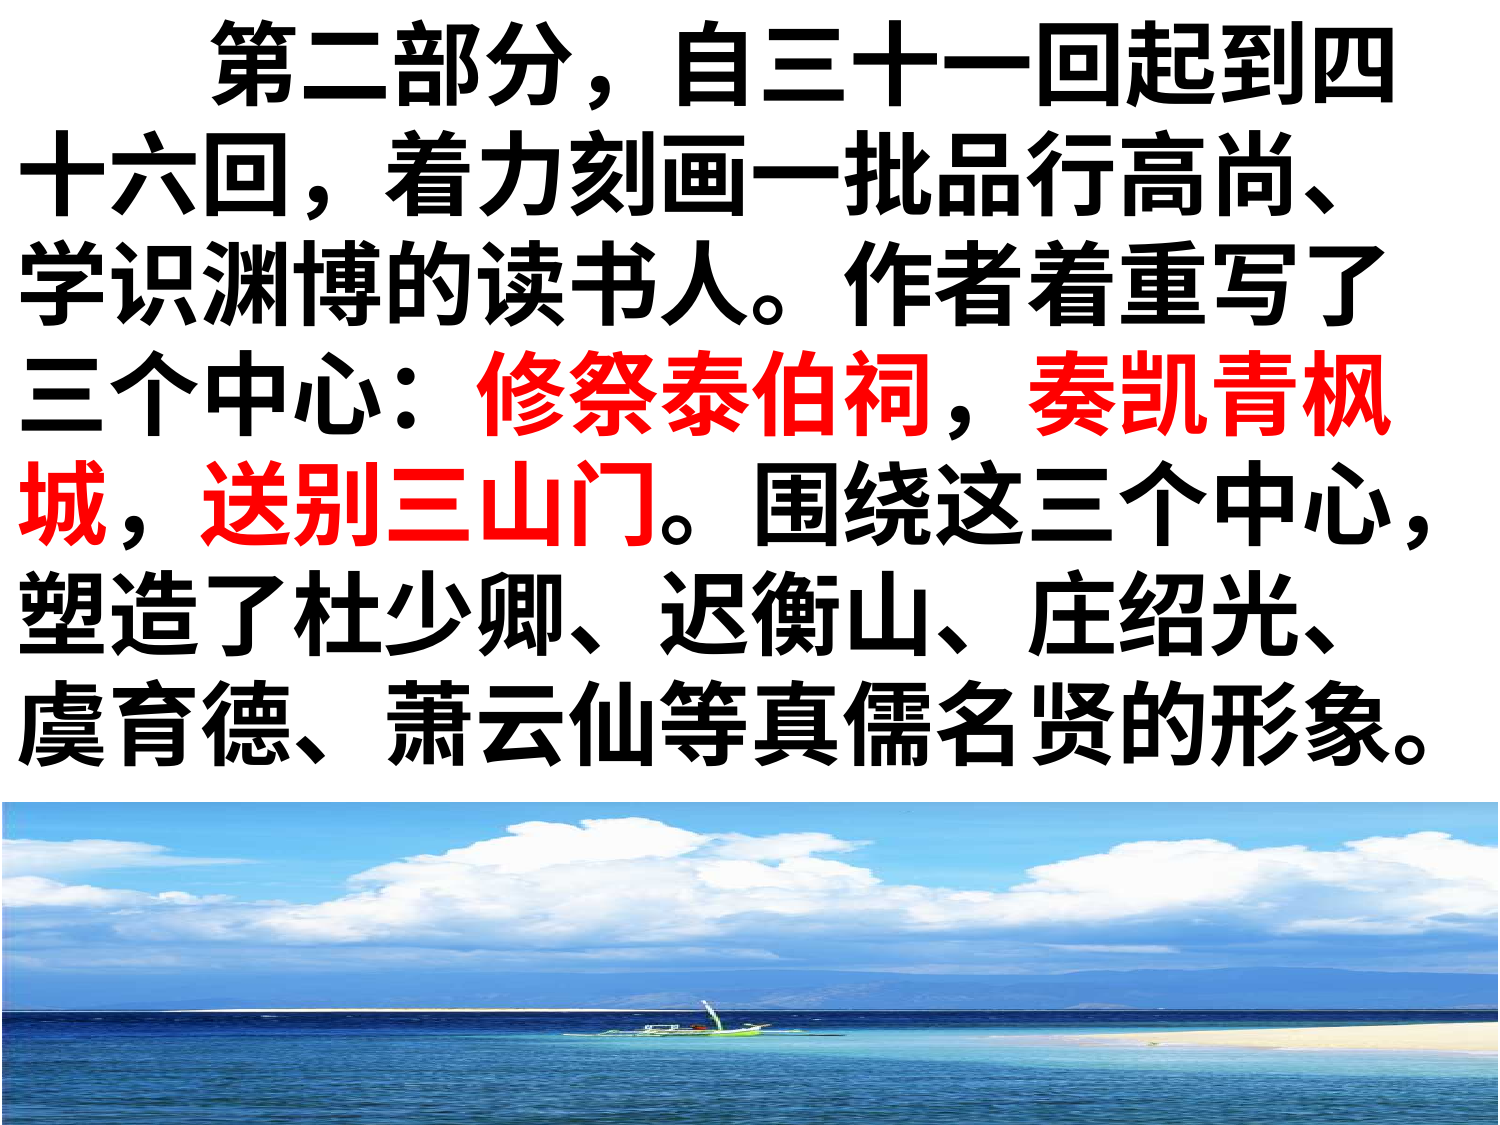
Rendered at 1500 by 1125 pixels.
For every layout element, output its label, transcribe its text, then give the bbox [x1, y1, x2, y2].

list 第二部分，自三十一回起到四十六回，着力刻画一批品行高尚、学识渊博的读书人。作者着重写了三个中心：修祭泰伯祠，奏凯青枫城，送别三山门。围绕这三个中心，塑造了杜少卿、迟衡山、庄绍光、虞育德、萧云仙等真儒名贤的形象。 [1, 0, 1499, 1125]
picture [2, 802, 1498, 1125]
